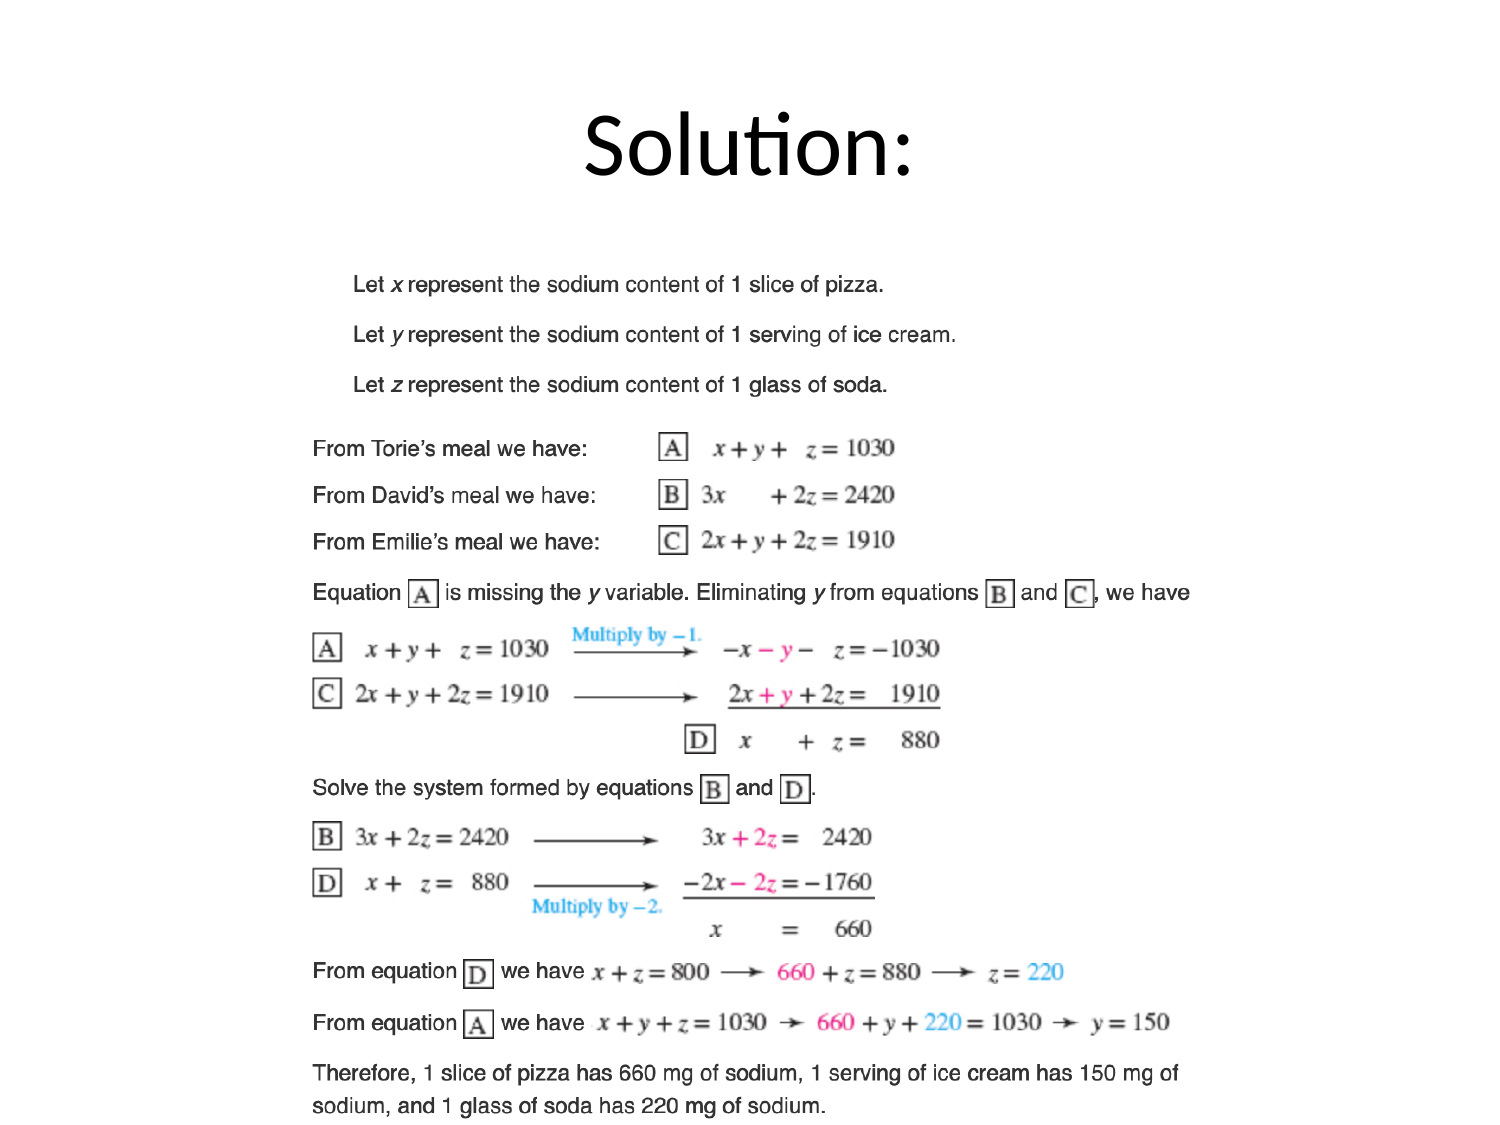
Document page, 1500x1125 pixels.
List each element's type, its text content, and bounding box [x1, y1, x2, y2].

title Solution: [75, 45, 1425, 233]
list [0, 262, 1500, 1125]
